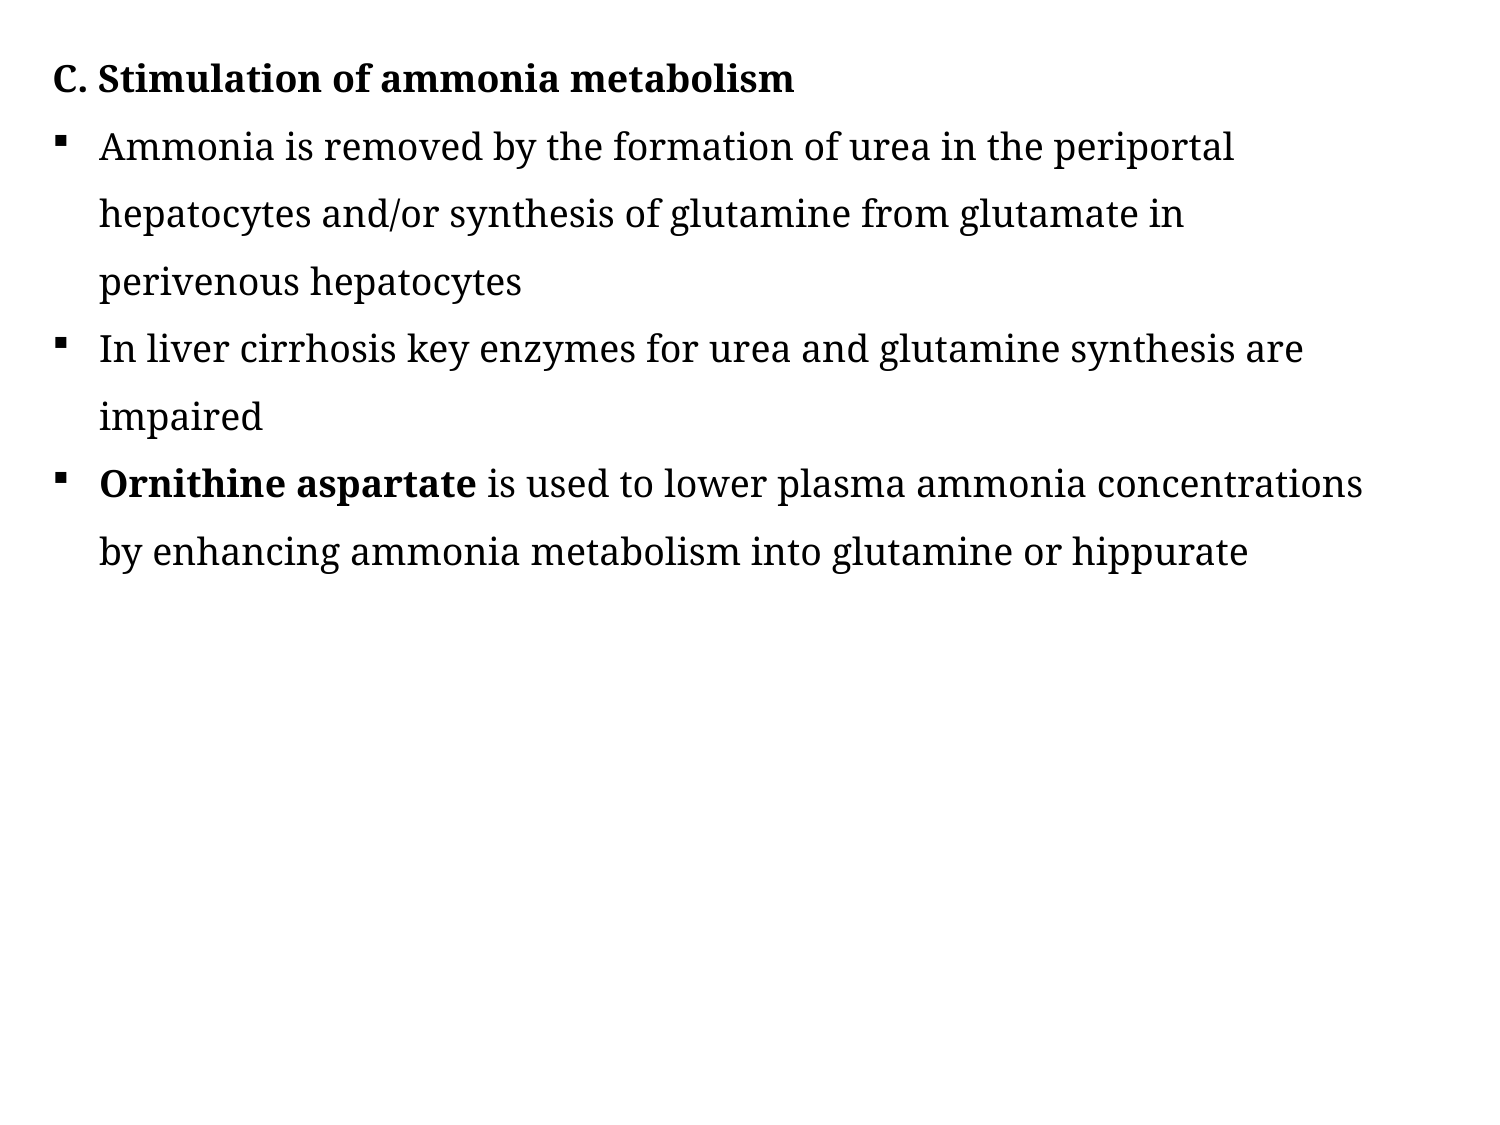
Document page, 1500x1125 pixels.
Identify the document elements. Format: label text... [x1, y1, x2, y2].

text_box C. Stimulation of ammonia metabolism Ammonia is removed by the formation of urea in the periportal hepatocytes and/or synthesis of glutamine from glutamate in perivenous hepatocytes In liver cirrhosis key enzymes for urea and glutamine synthesis are impaired Ornithine aspartate is used to lower plasma ammonia concentrations by enhancing ammonia metabolism into glutamine or hippurate [37, 25, 1388, 581]
